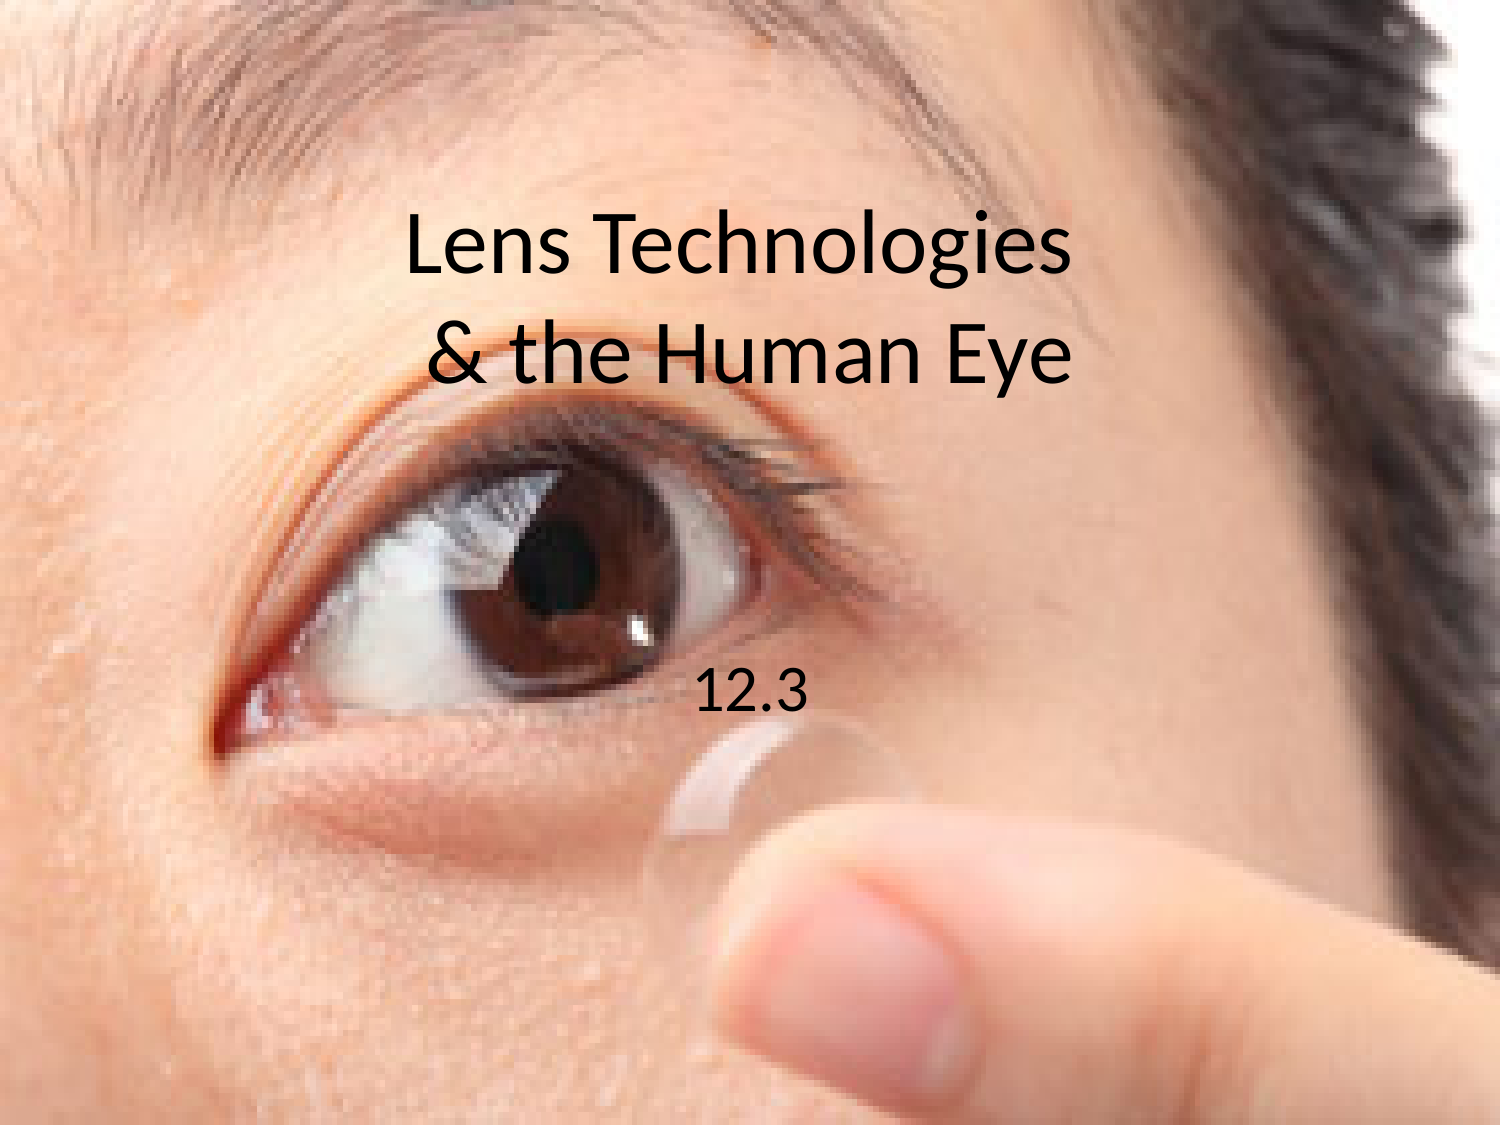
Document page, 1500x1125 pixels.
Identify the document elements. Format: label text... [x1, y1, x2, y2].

title Lens Technologies & the Human Eye [112, 170, 1388, 412]
picture [0, 0, 1500, 1125]
subtitle 12.3 [225, 637, 1275, 925]
